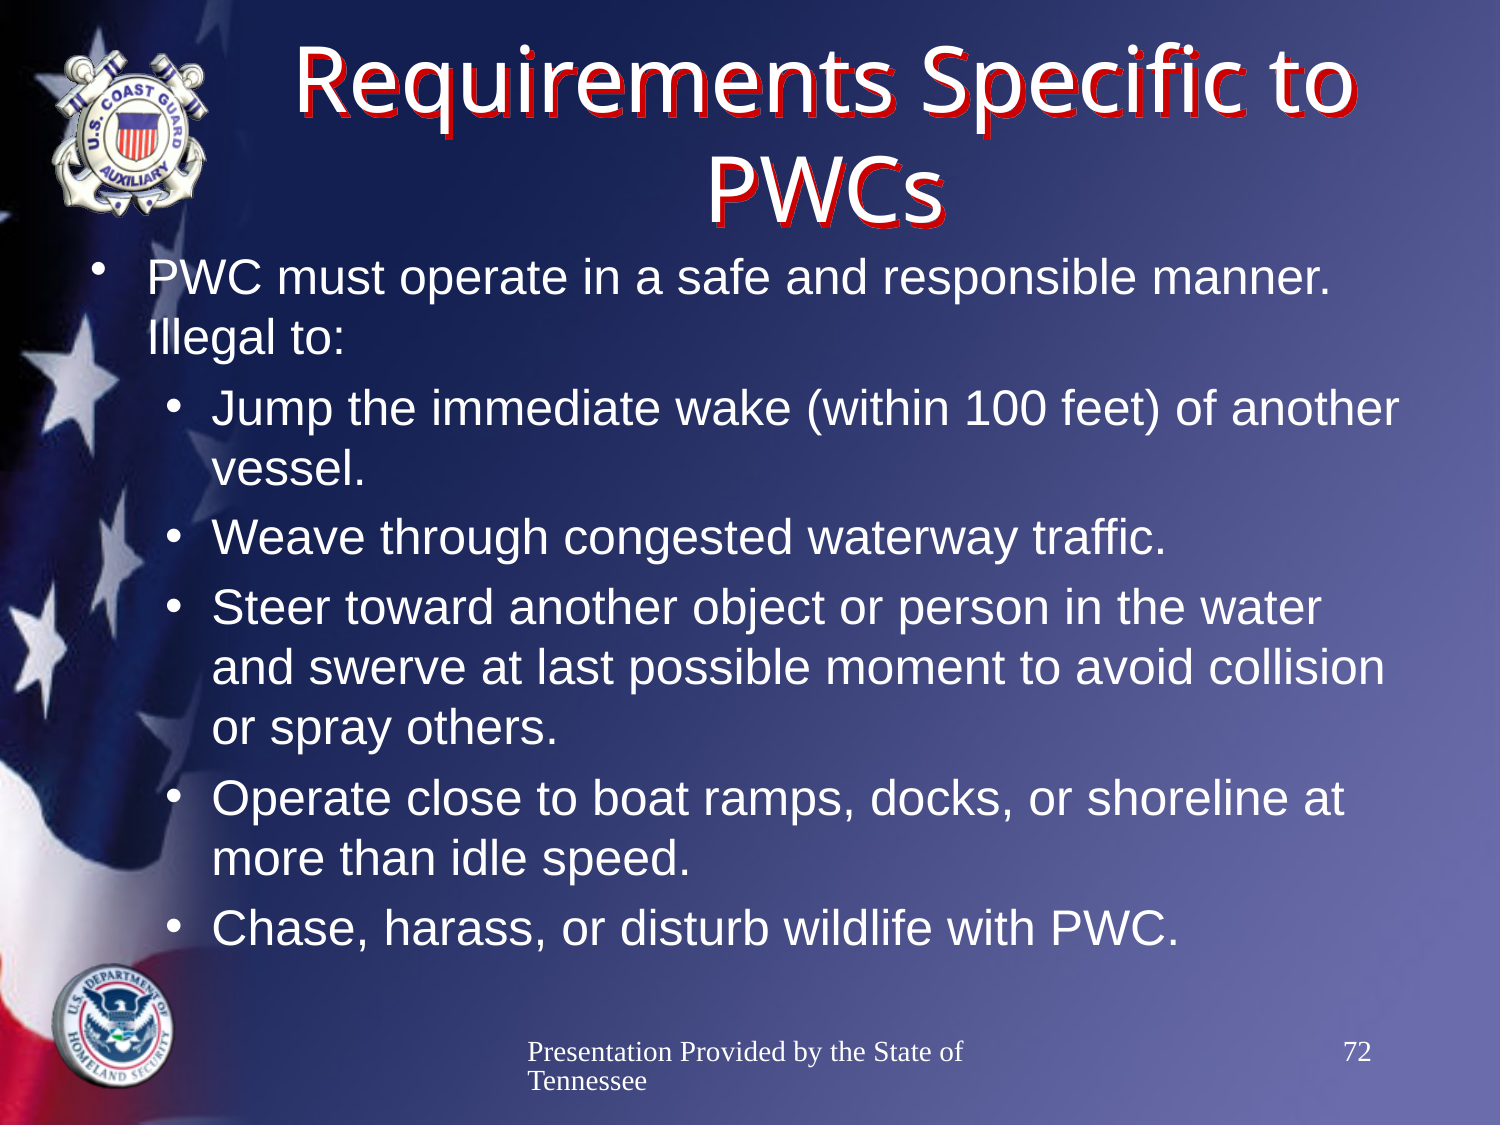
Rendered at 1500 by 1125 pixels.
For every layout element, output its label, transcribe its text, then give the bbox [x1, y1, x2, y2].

footer Presentation Provided by the State of Tennessee [512, 1025, 988, 1100]
picture [0, 0, 1500, 1125]
title Requirements Specific to PWCs [187, 37, 1463, 225]
list PWC must operate in a safe and responsible manner. Illegal to: Jump the immediate wake (within 100 feet) of another vessel. Weave through congested waterway traffic. Steer toward another object or person in the water and swerve at last possible moment to avoid collision or spray others. Operate close to boat ramps, docks, or shoreline at more than idle speed. Chase, harass, or disturb wildlife with PWC. [75, 237, 1425, 1038]
slide_number 72 [1074, 1025, 1388, 1100]
